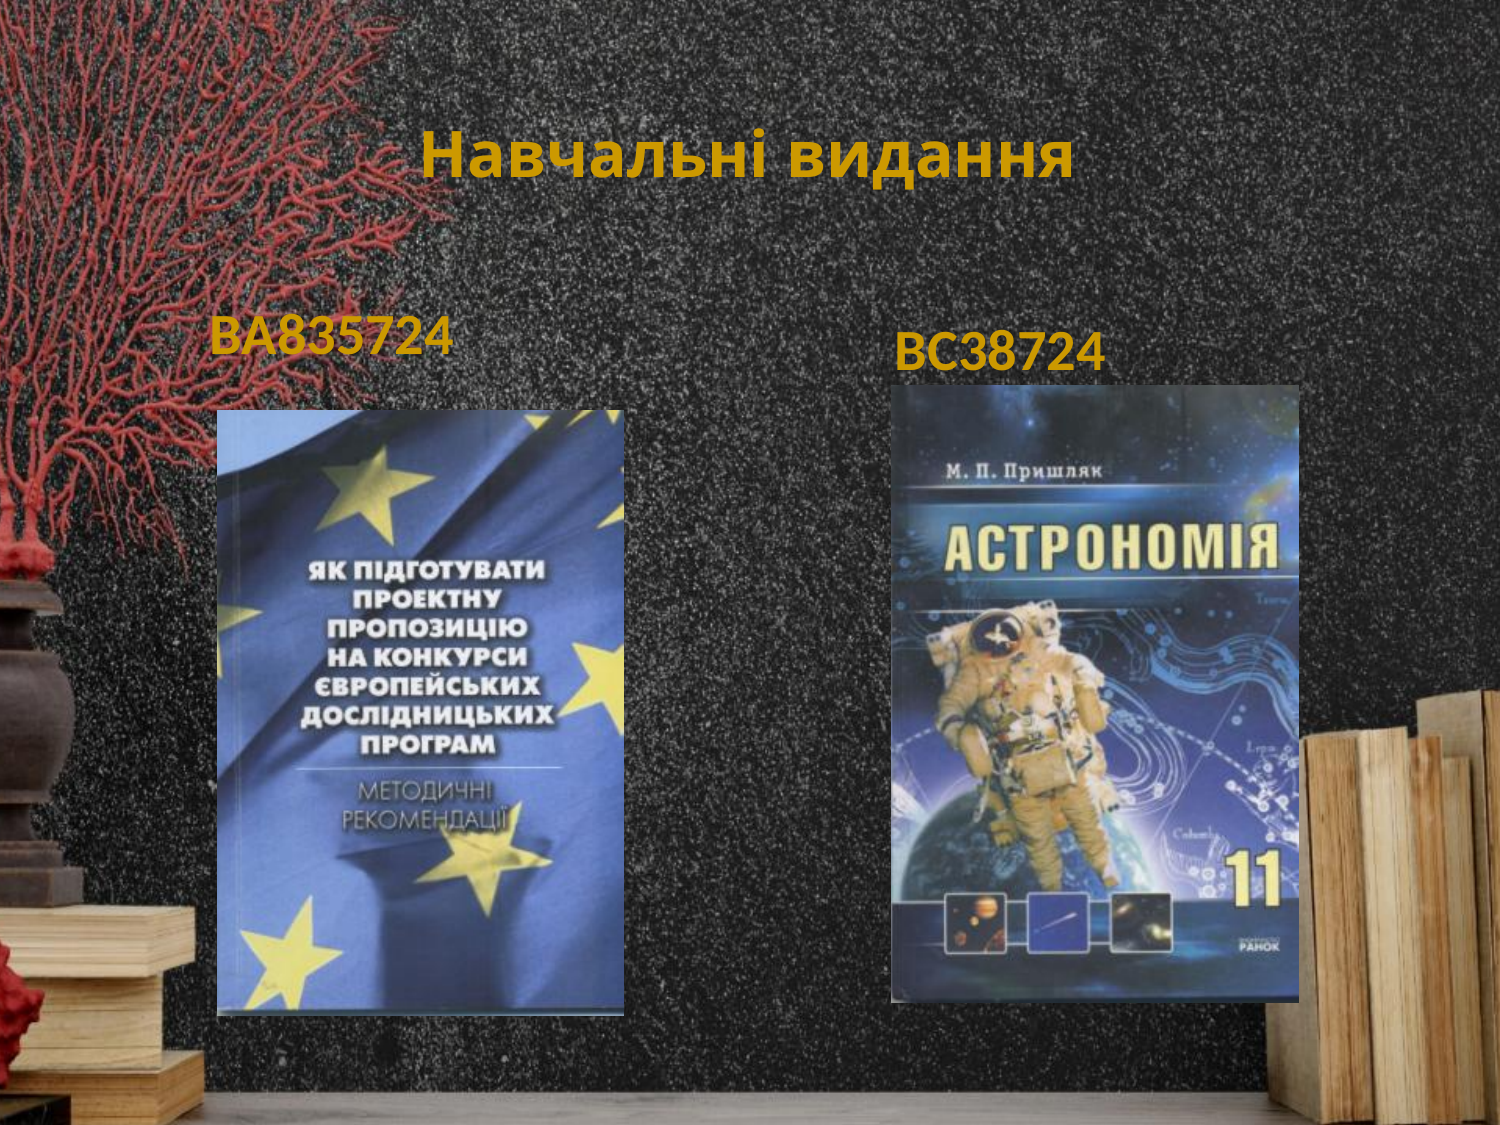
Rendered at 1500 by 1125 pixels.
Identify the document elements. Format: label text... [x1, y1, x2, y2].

picture [0, 0, 1500, 1125]
list ВА835724 [194, 251, 738, 375]
list ВС38724 [879, 267, 1425, 391]
title Навчальні видання [100, 113, 1395, 284]
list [891, 385, 1299, 1003]
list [217, 410, 624, 1016]
